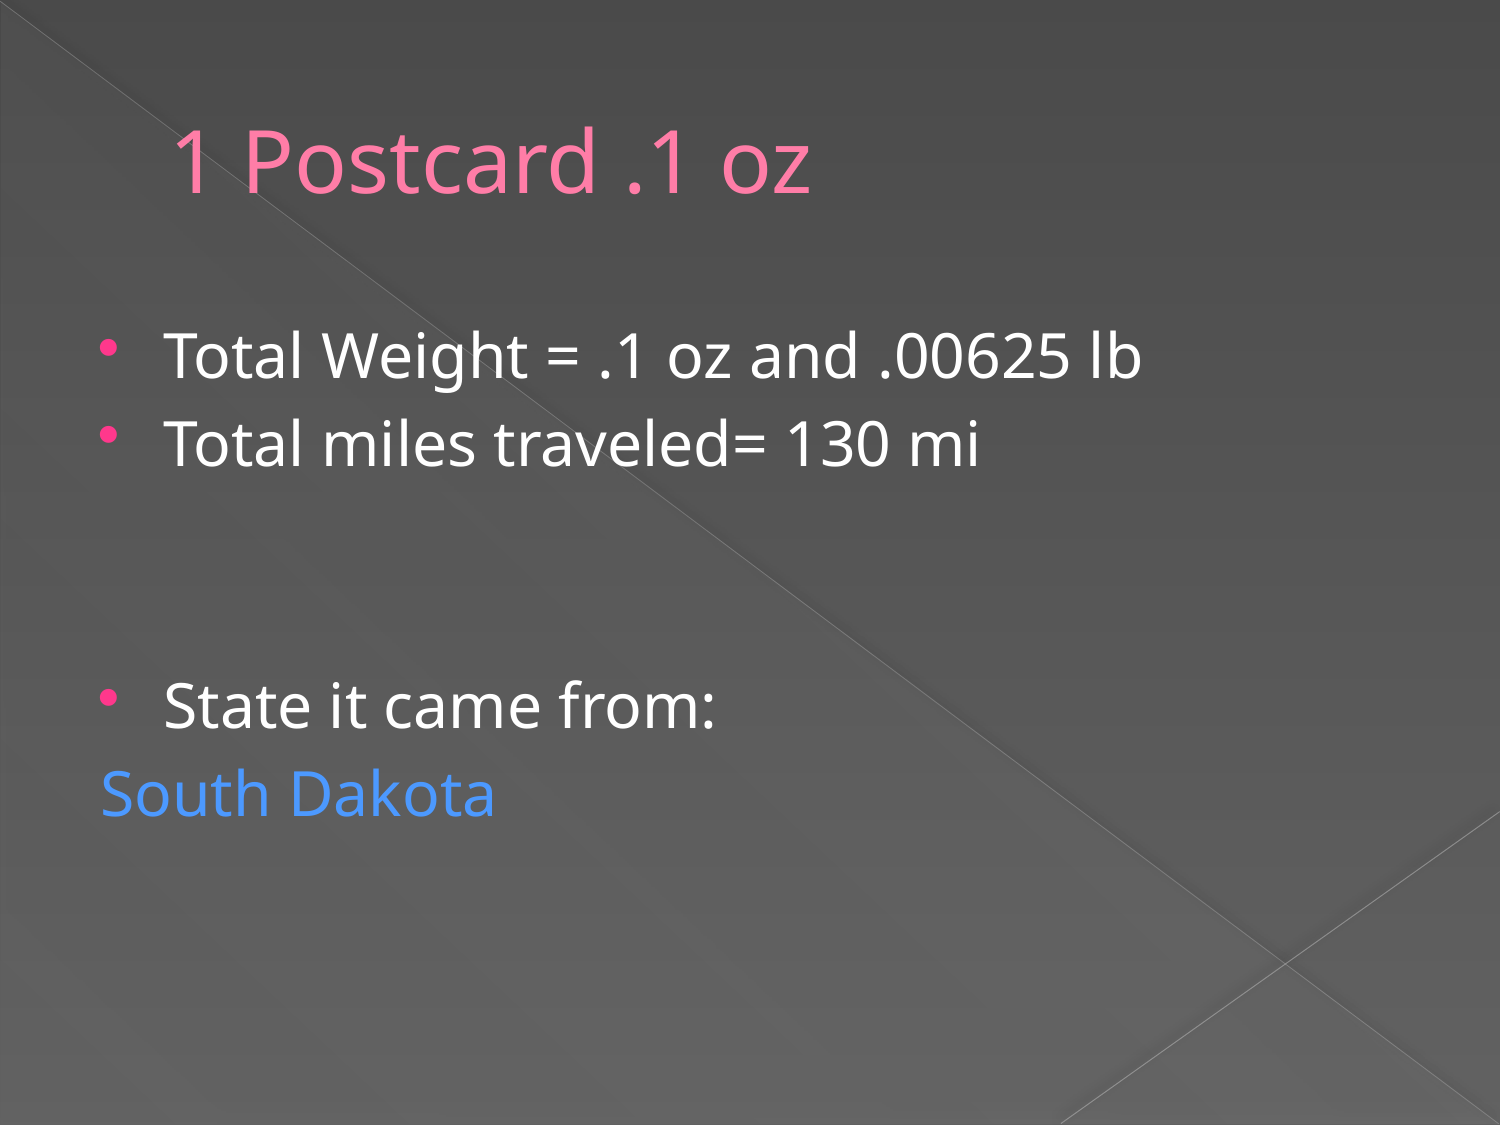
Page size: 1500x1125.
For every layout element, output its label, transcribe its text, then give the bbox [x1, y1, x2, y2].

title 1 Postcard .1 oz [75, 43, 1425, 274]
list Total Weight = .1 oz and .00625 lb Total miles traveled= 130 mi State it came from: South Dakota [75, 308, 1425, 1059]
